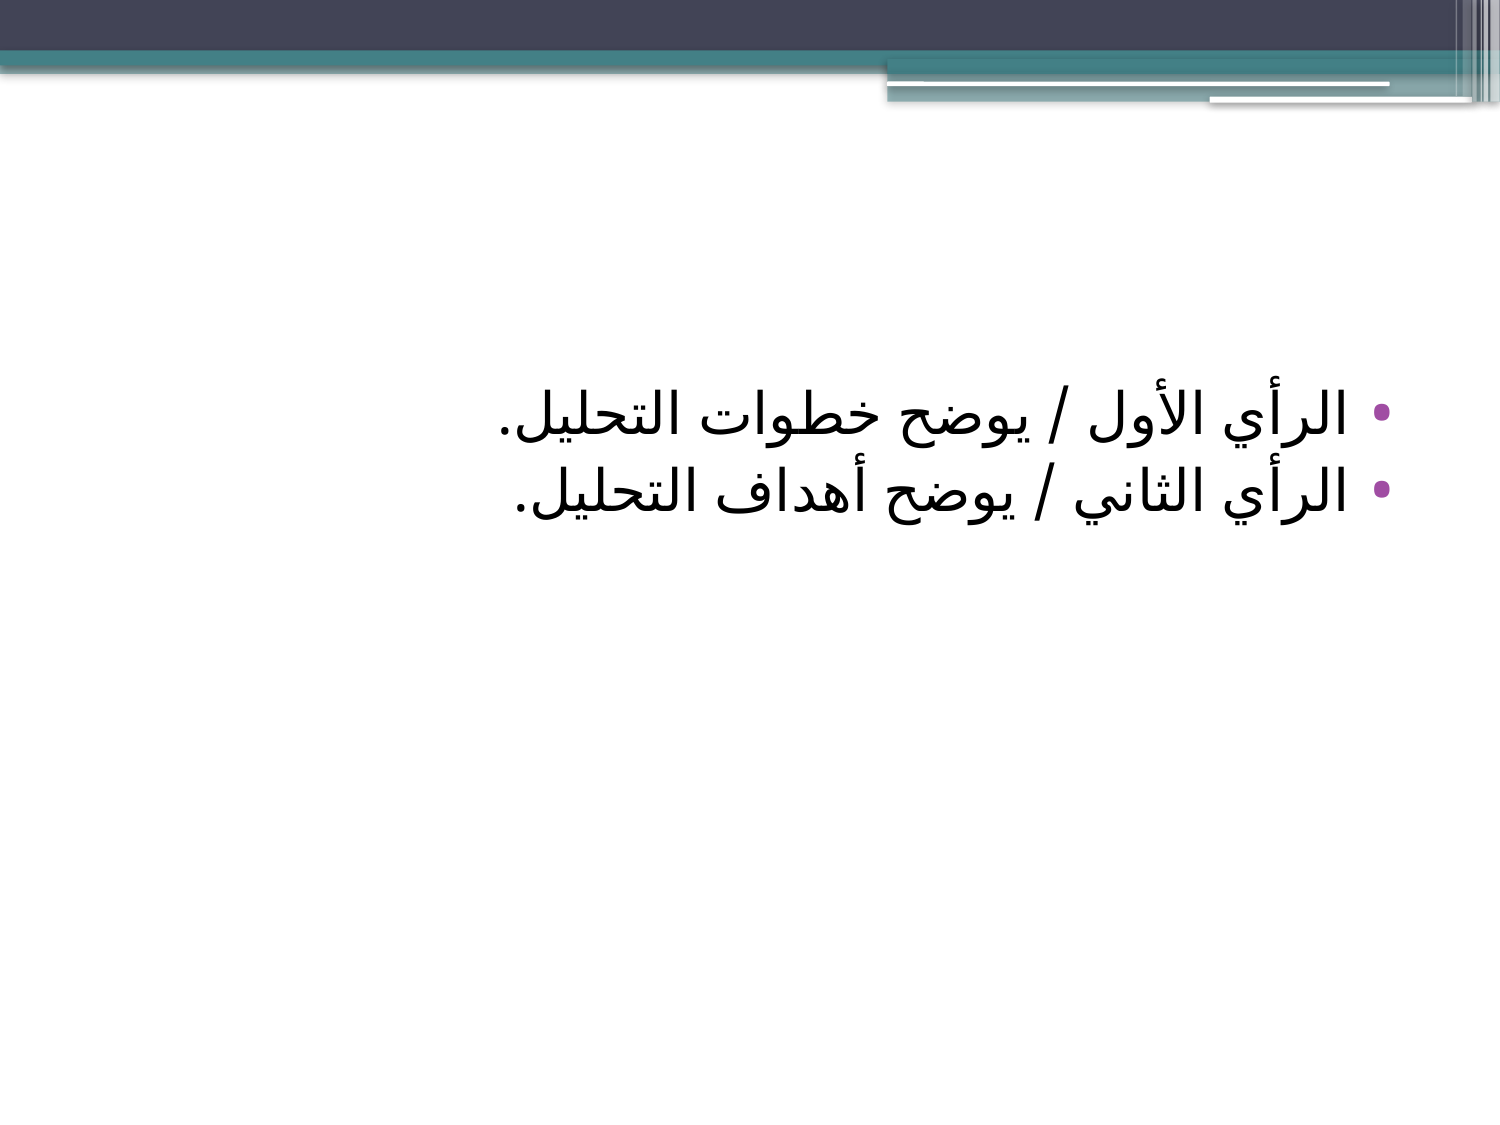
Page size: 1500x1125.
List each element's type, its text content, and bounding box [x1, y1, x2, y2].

list الرأي الأول / يوضح خطوات التحليل. الرأي الثاني / يوضح أهداف التحليل. [75, 368, 1425, 1079]
